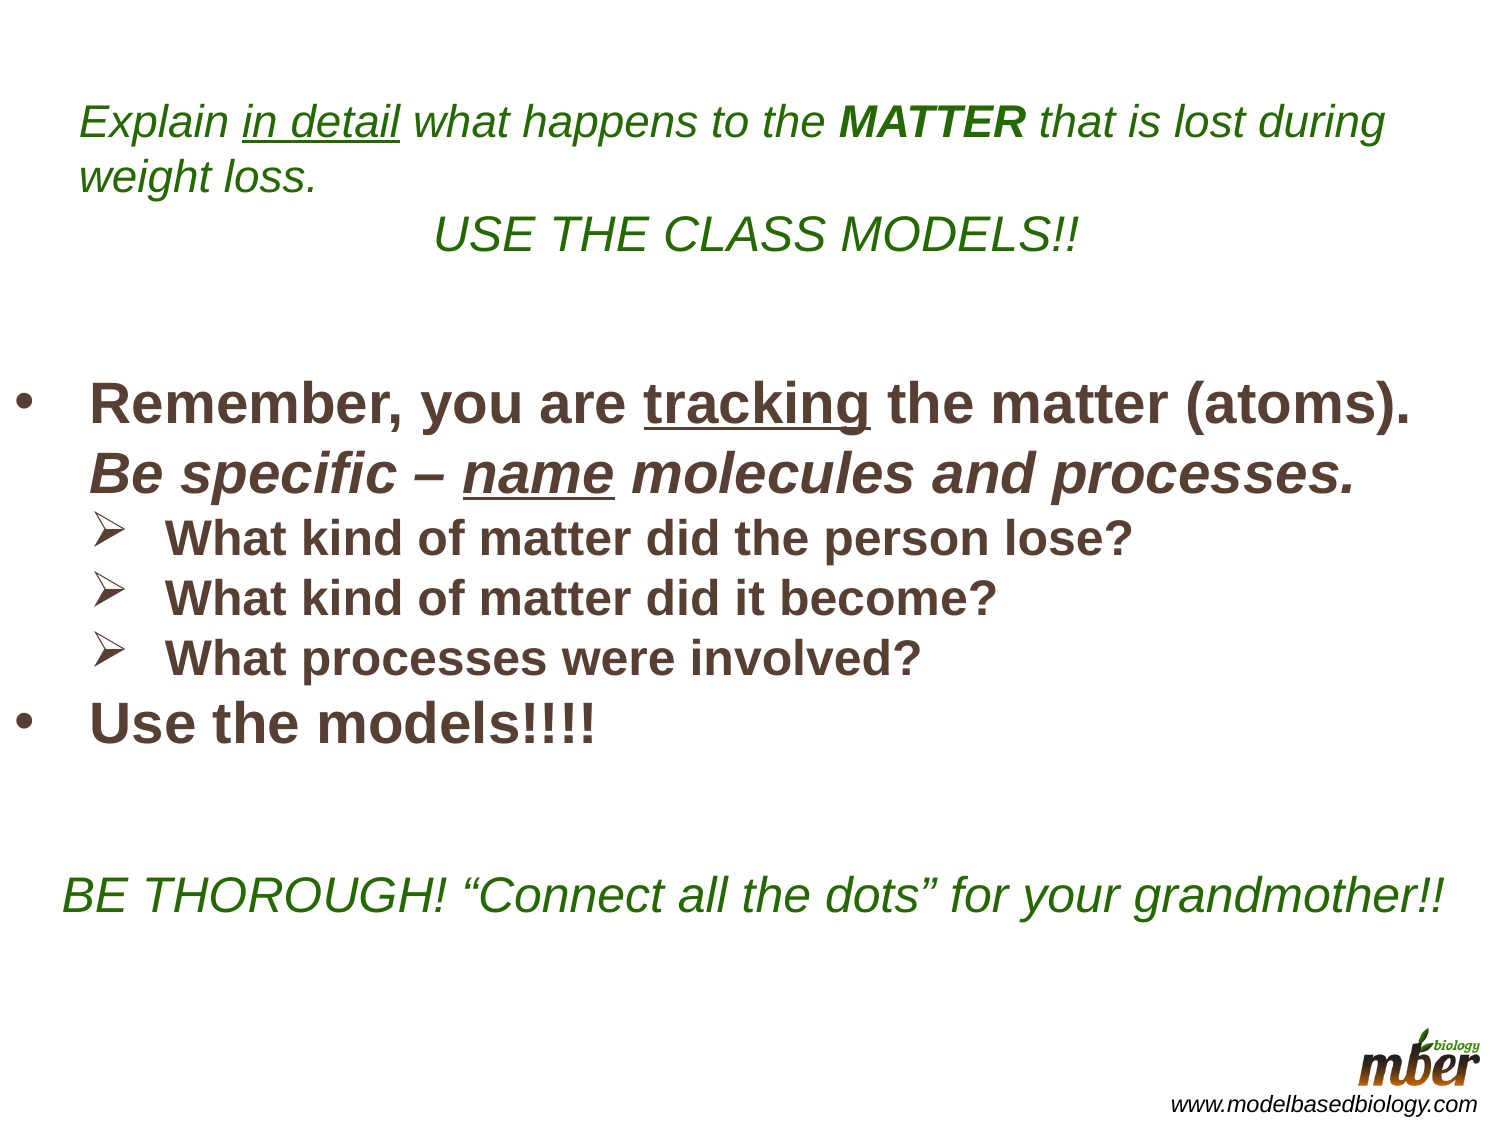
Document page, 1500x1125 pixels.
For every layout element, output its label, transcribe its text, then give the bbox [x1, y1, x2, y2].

text_box Remember, you are tracking the matter (atoms). Be specific – name molecules and processes. What kind of matter did the person lose? What kind of matter did it become? What processes were involved? Use the models!!!! [0, 358, 1484, 763]
text_box BE THOROUGH! “Connect all the dots” for your grandmother!! [46, 855, 1500, 930]
picture [1358, 1028, 1480, 1086]
text_box Explain in detail what happens to the MATTER that is lost during weight loss. USE THE CLASS MODELS!! [63, 84, 1463, 270]
